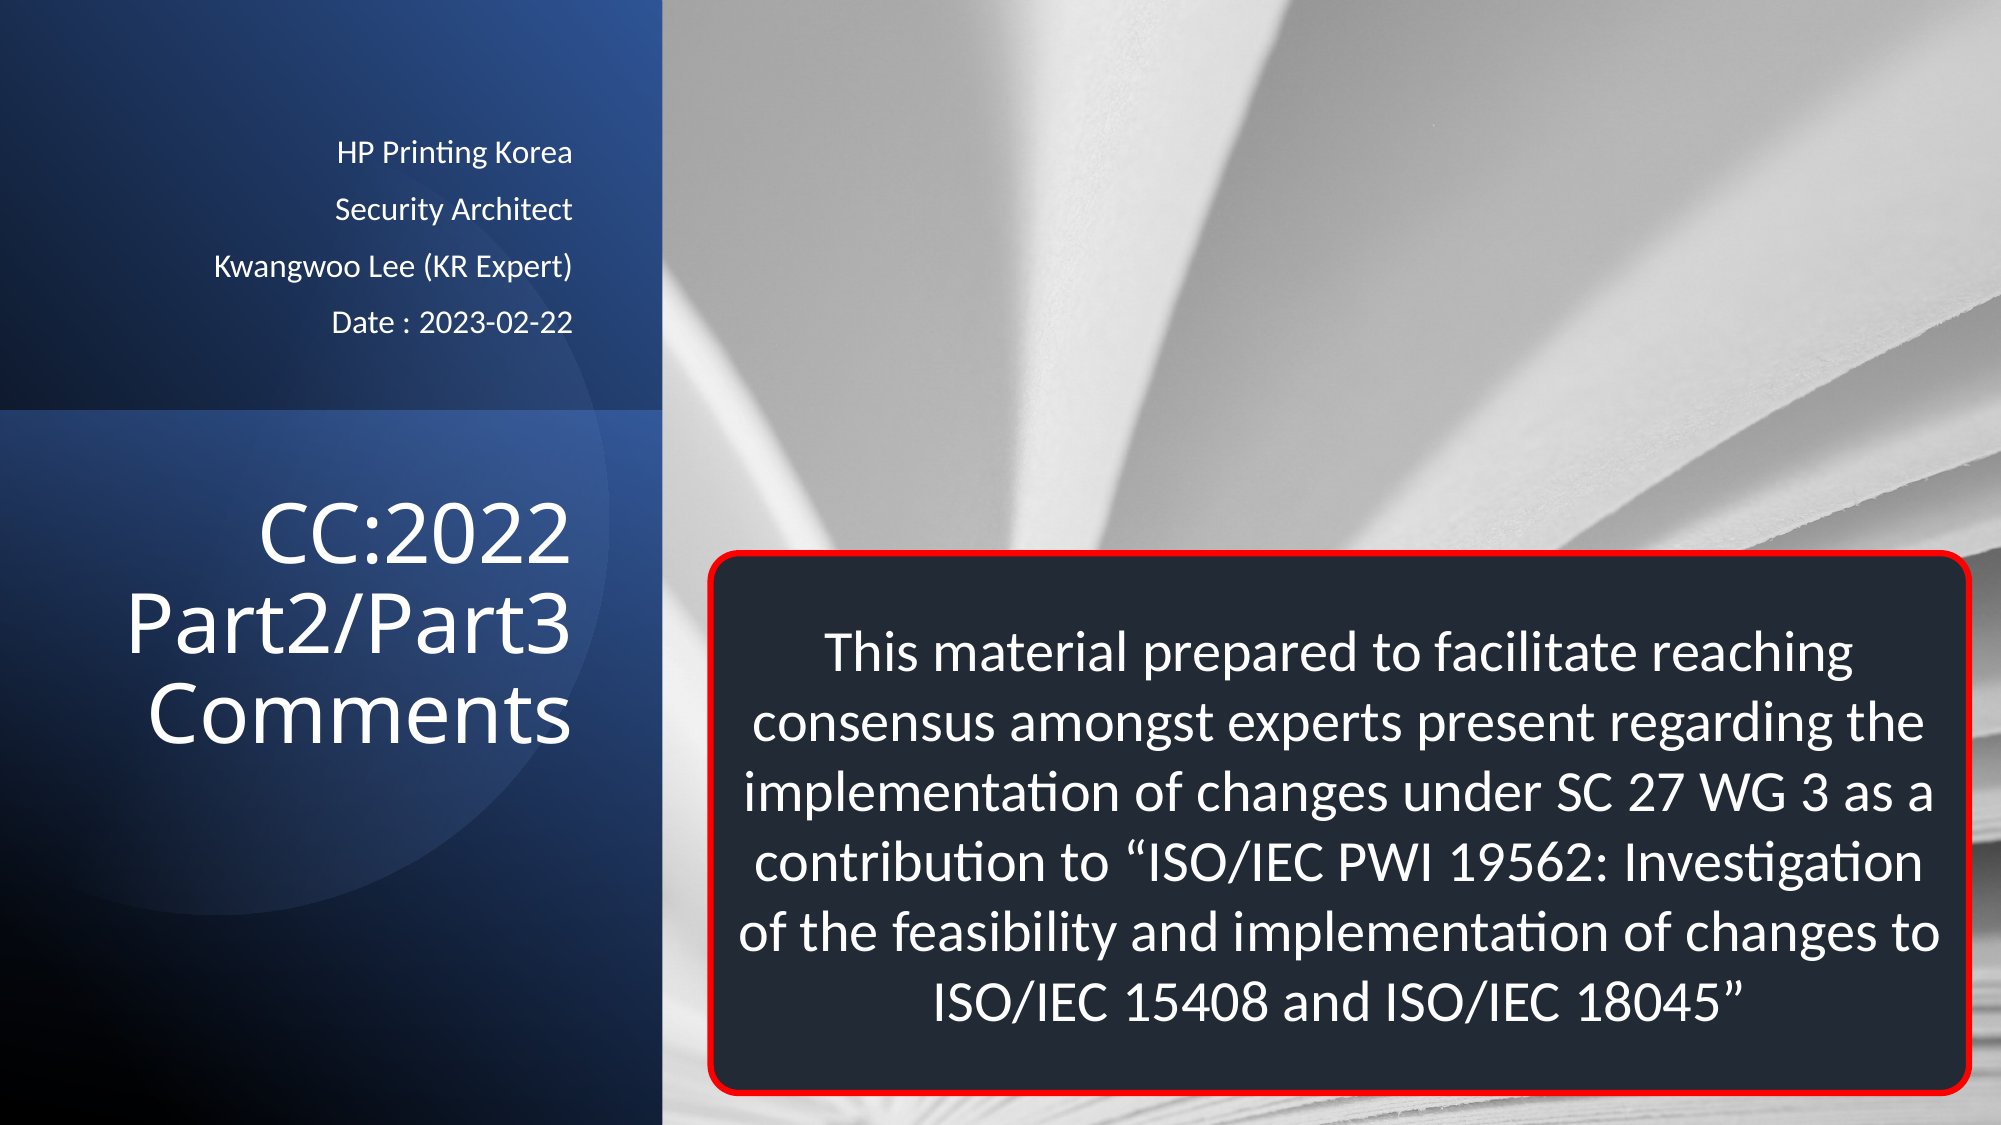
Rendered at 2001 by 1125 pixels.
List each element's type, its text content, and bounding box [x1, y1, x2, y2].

text_box [0, 0, 662, 409]
picture [662, 0, 2001, 1125]
subtitle HP Printing Korea Security Architect Kwangwoo Lee (KR Expert) Date : 2023-02-22 [127, 122, 589, 349]
text_box [0, 409, 662, 1125]
title CC:2022 Part2/Part3 Comments [87, 484, 589, 1064]
text_box [0, 134, 610, 895]
